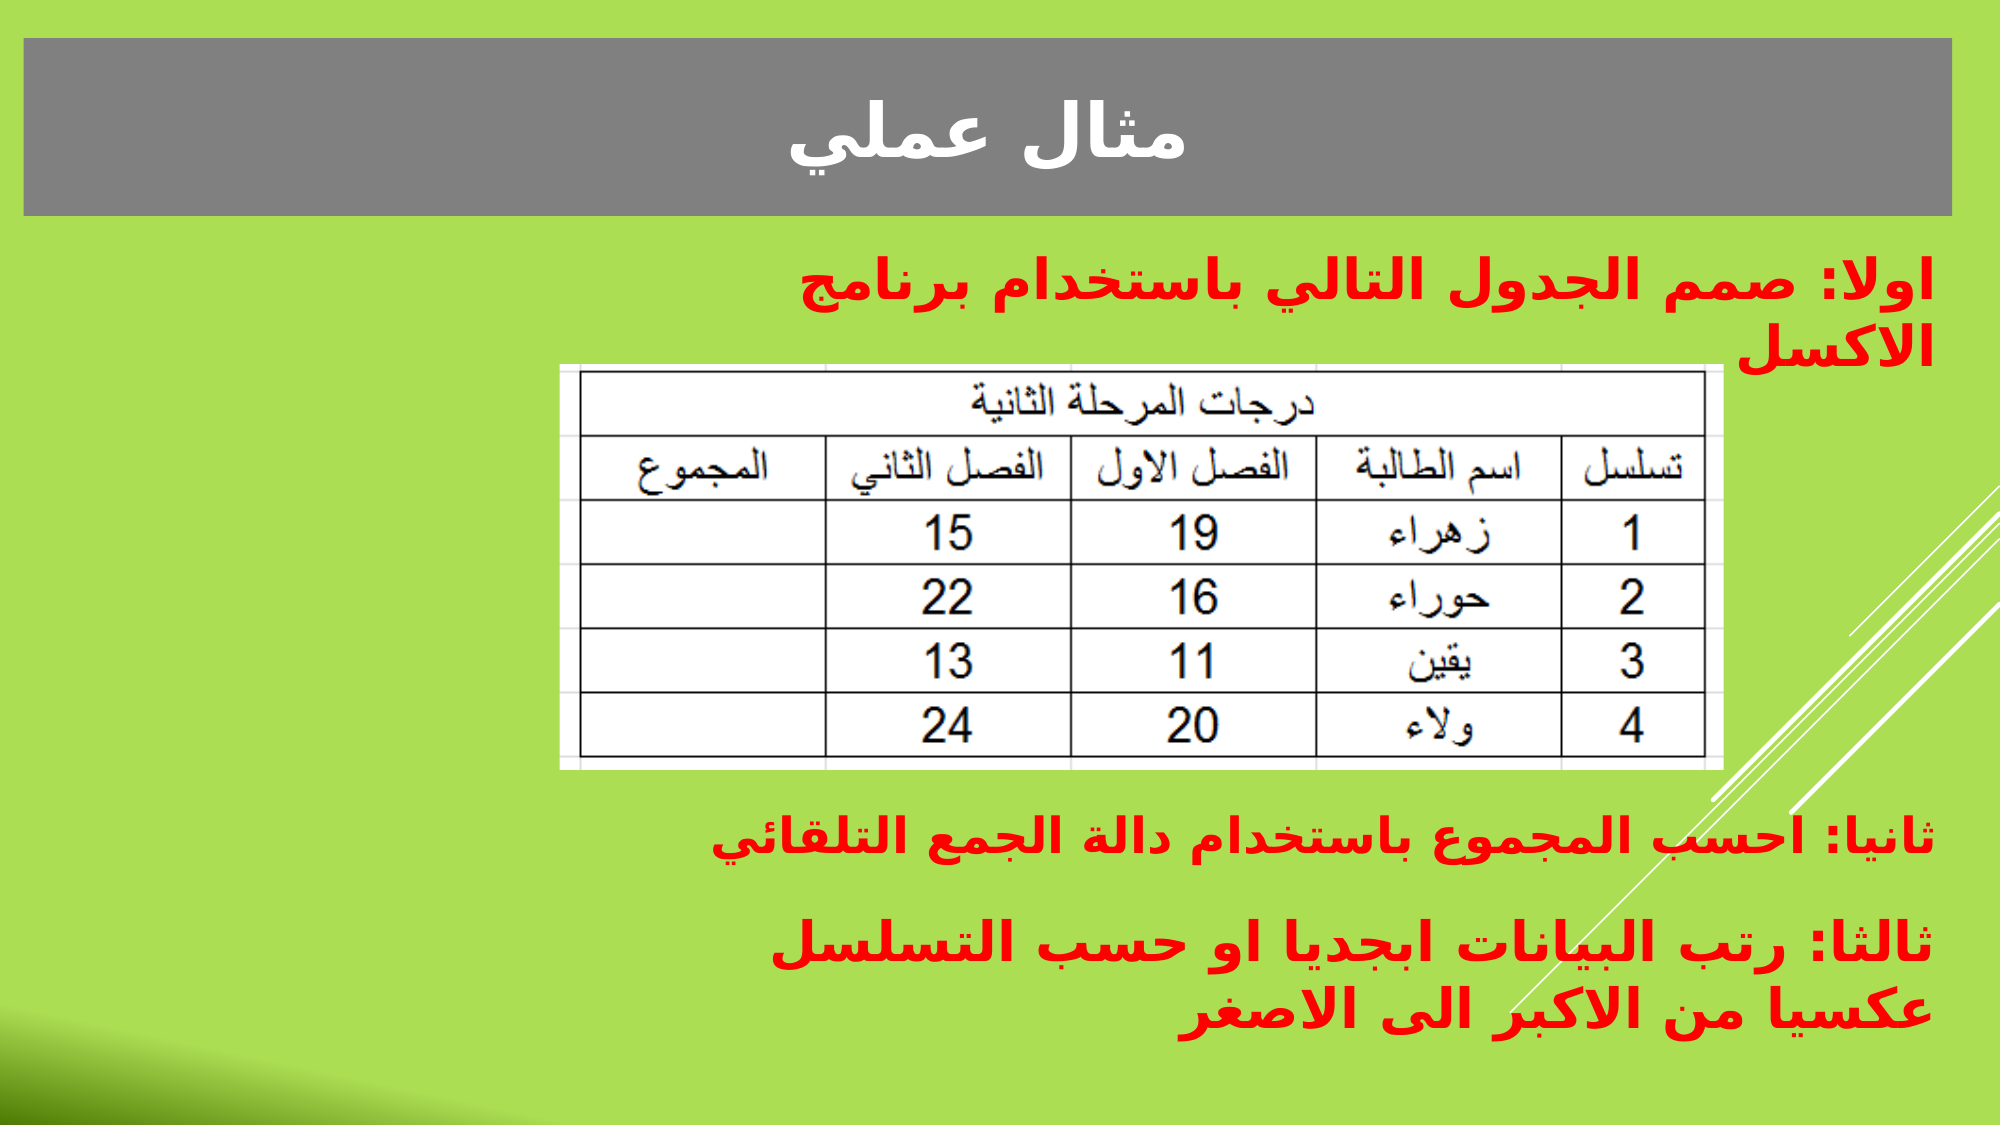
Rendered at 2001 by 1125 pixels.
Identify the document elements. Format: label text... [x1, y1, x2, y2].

text_box ثالثا: رتب البيانات ابجديا او حسب التسلسل عكسيا من الاكبر الى الاصغر [595, 897, 1953, 1048]
text_box ثانيا: احسب المجموع باستخدام دالة الجمع التلقائي [685, 769, 1953, 897]
text_box مثال عملي [23, 38, 1953, 216]
picture [559, 364, 1724, 770]
list اولا: صمم الجدول التالي باستخدام برنامج الاكسل [685, 235, 1953, 386]
